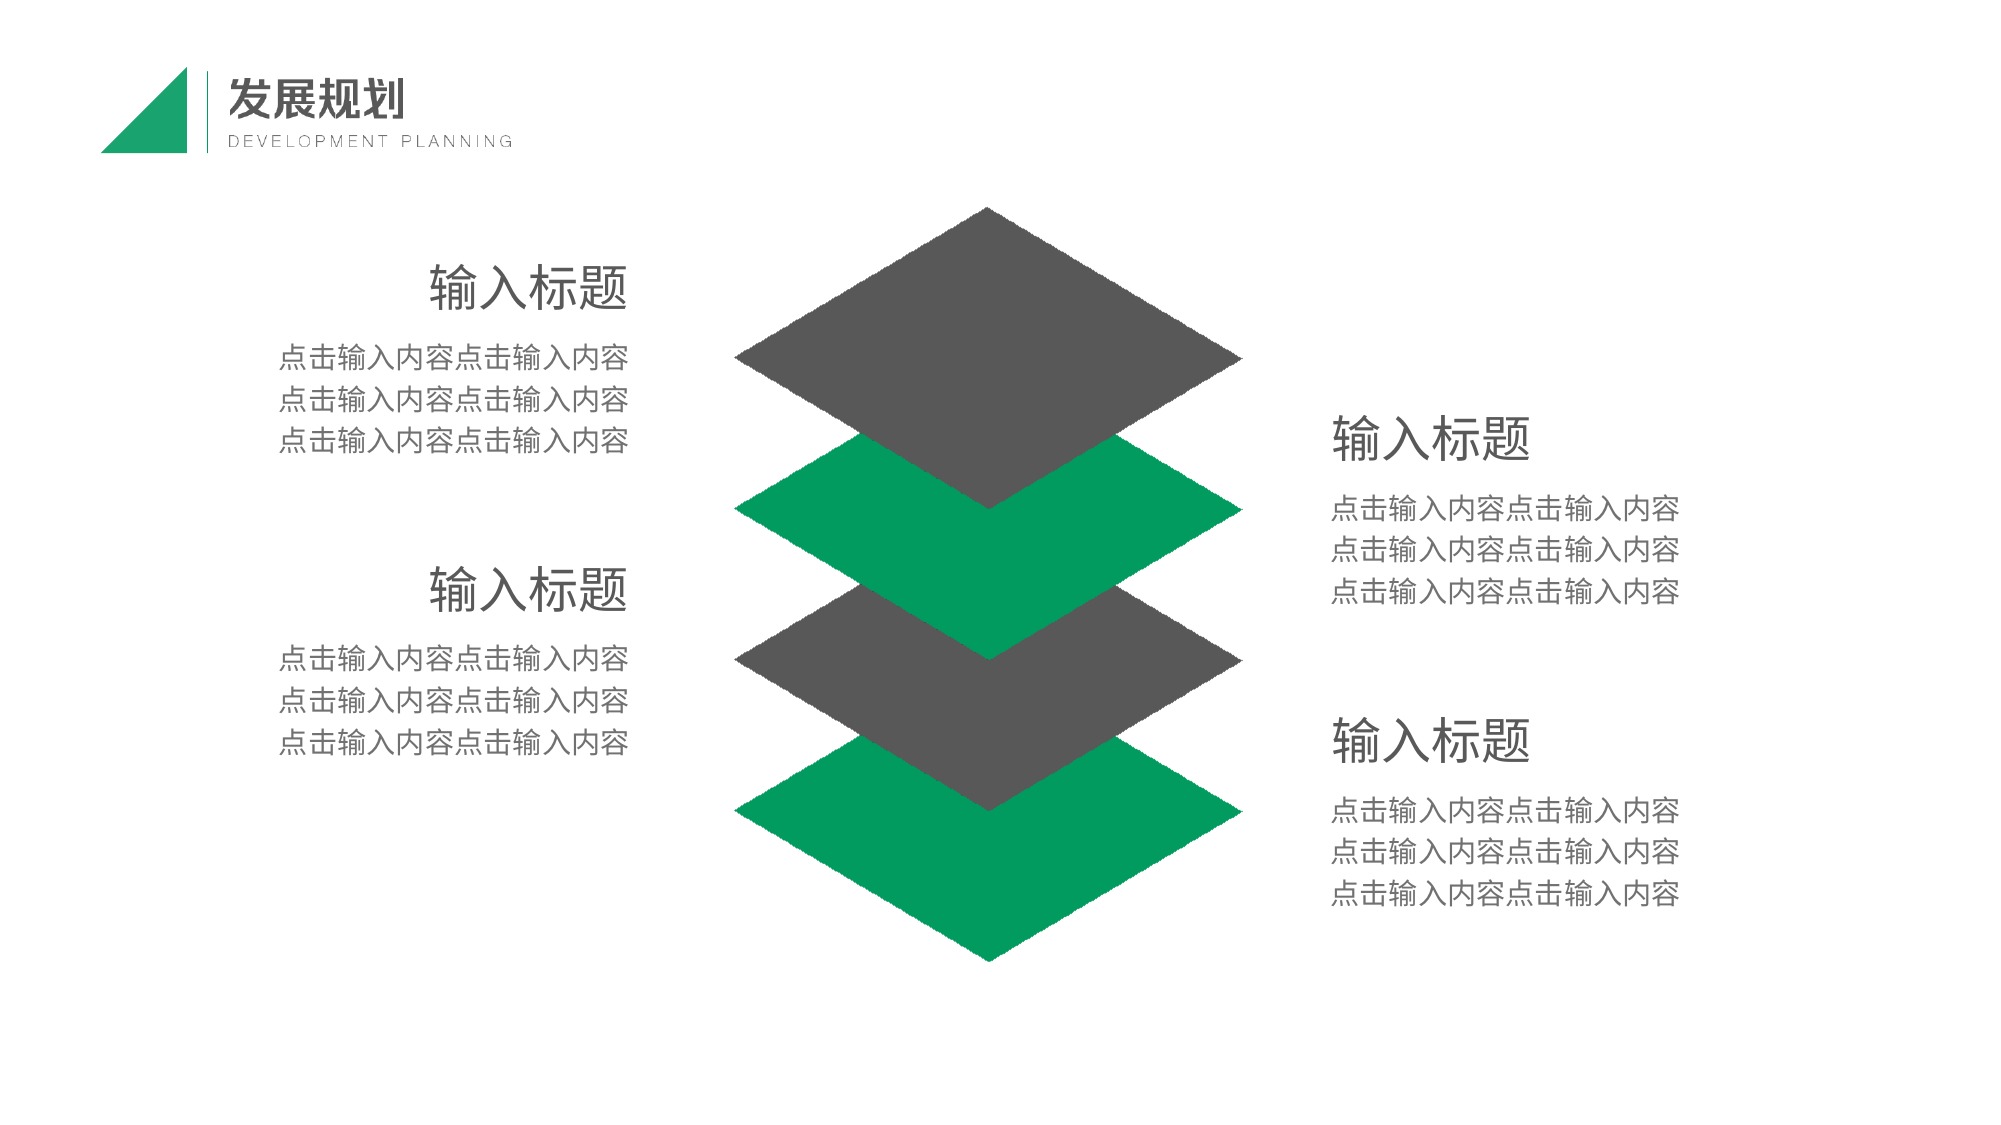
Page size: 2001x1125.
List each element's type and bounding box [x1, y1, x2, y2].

text_box [98, 64, 188, 155]
picture [200, 59, 528, 161]
text_box [1315, 701, 1747, 919]
text_box [1315, 400, 1747, 618]
picture [733, 206, 1243, 962]
text_box [214, 551, 645, 769]
text_box [214, 249, 645, 467]
